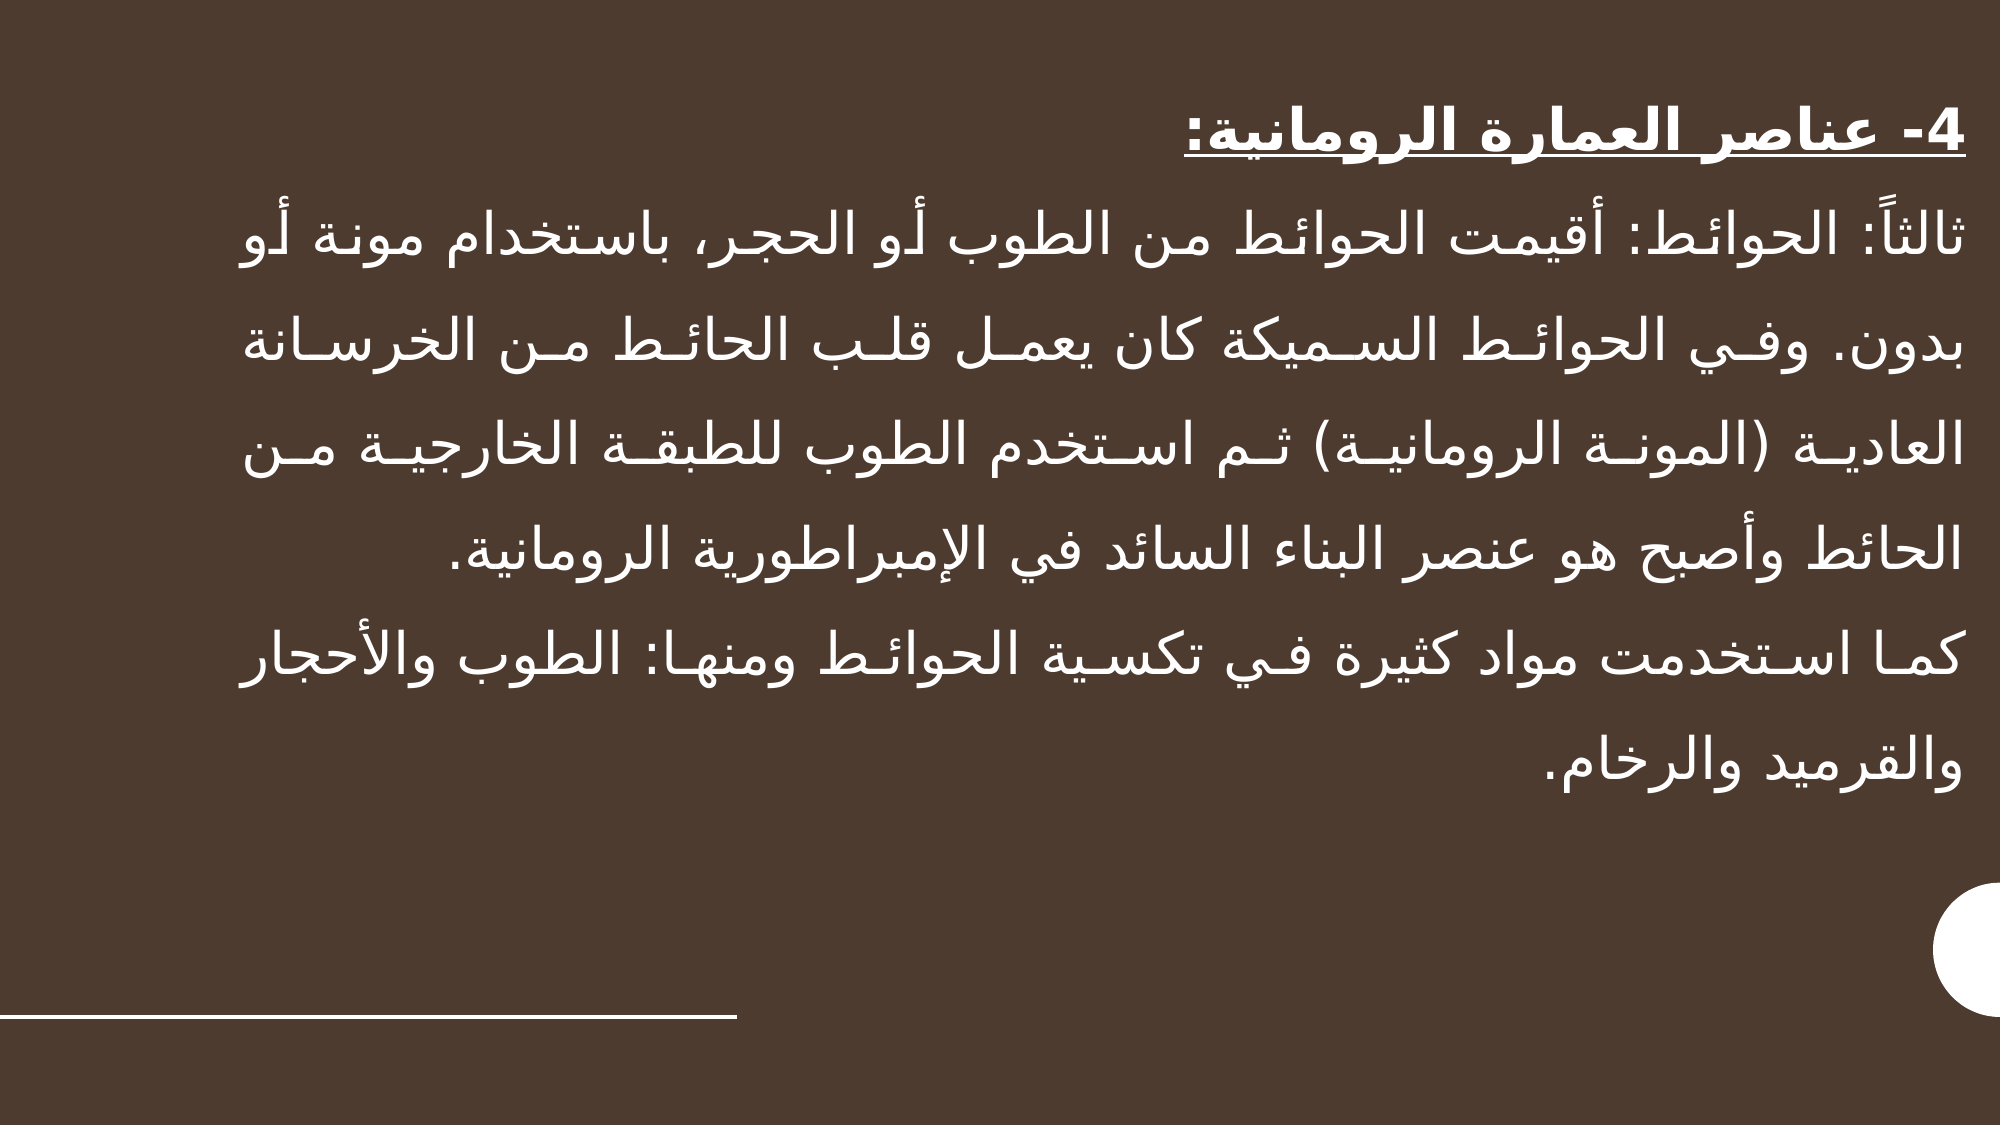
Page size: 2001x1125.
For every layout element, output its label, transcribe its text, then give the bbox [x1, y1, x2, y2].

text_box 4- عناصر العمارة الرومانية: ثالثاً: الحوائط: أقيمت الحوائط من الطوب أو الحجر، باستخدام مونة أو بدون. وفي الحوائط السميكة كان يعمل قلب الحائط من الخرسانة العادية (المونة الرومانية) ثم استخدم الطوب للطبقة الخارجية من الحائط وأصبح هو عنصر البناء السائد في الإمبراطورية الرومانية. كما استخدمت مواد كثيرة في تكسية الحوائط ومنها: الطوب والأحجار والقرميد والرخام. [226, 49, 1982, 799]
